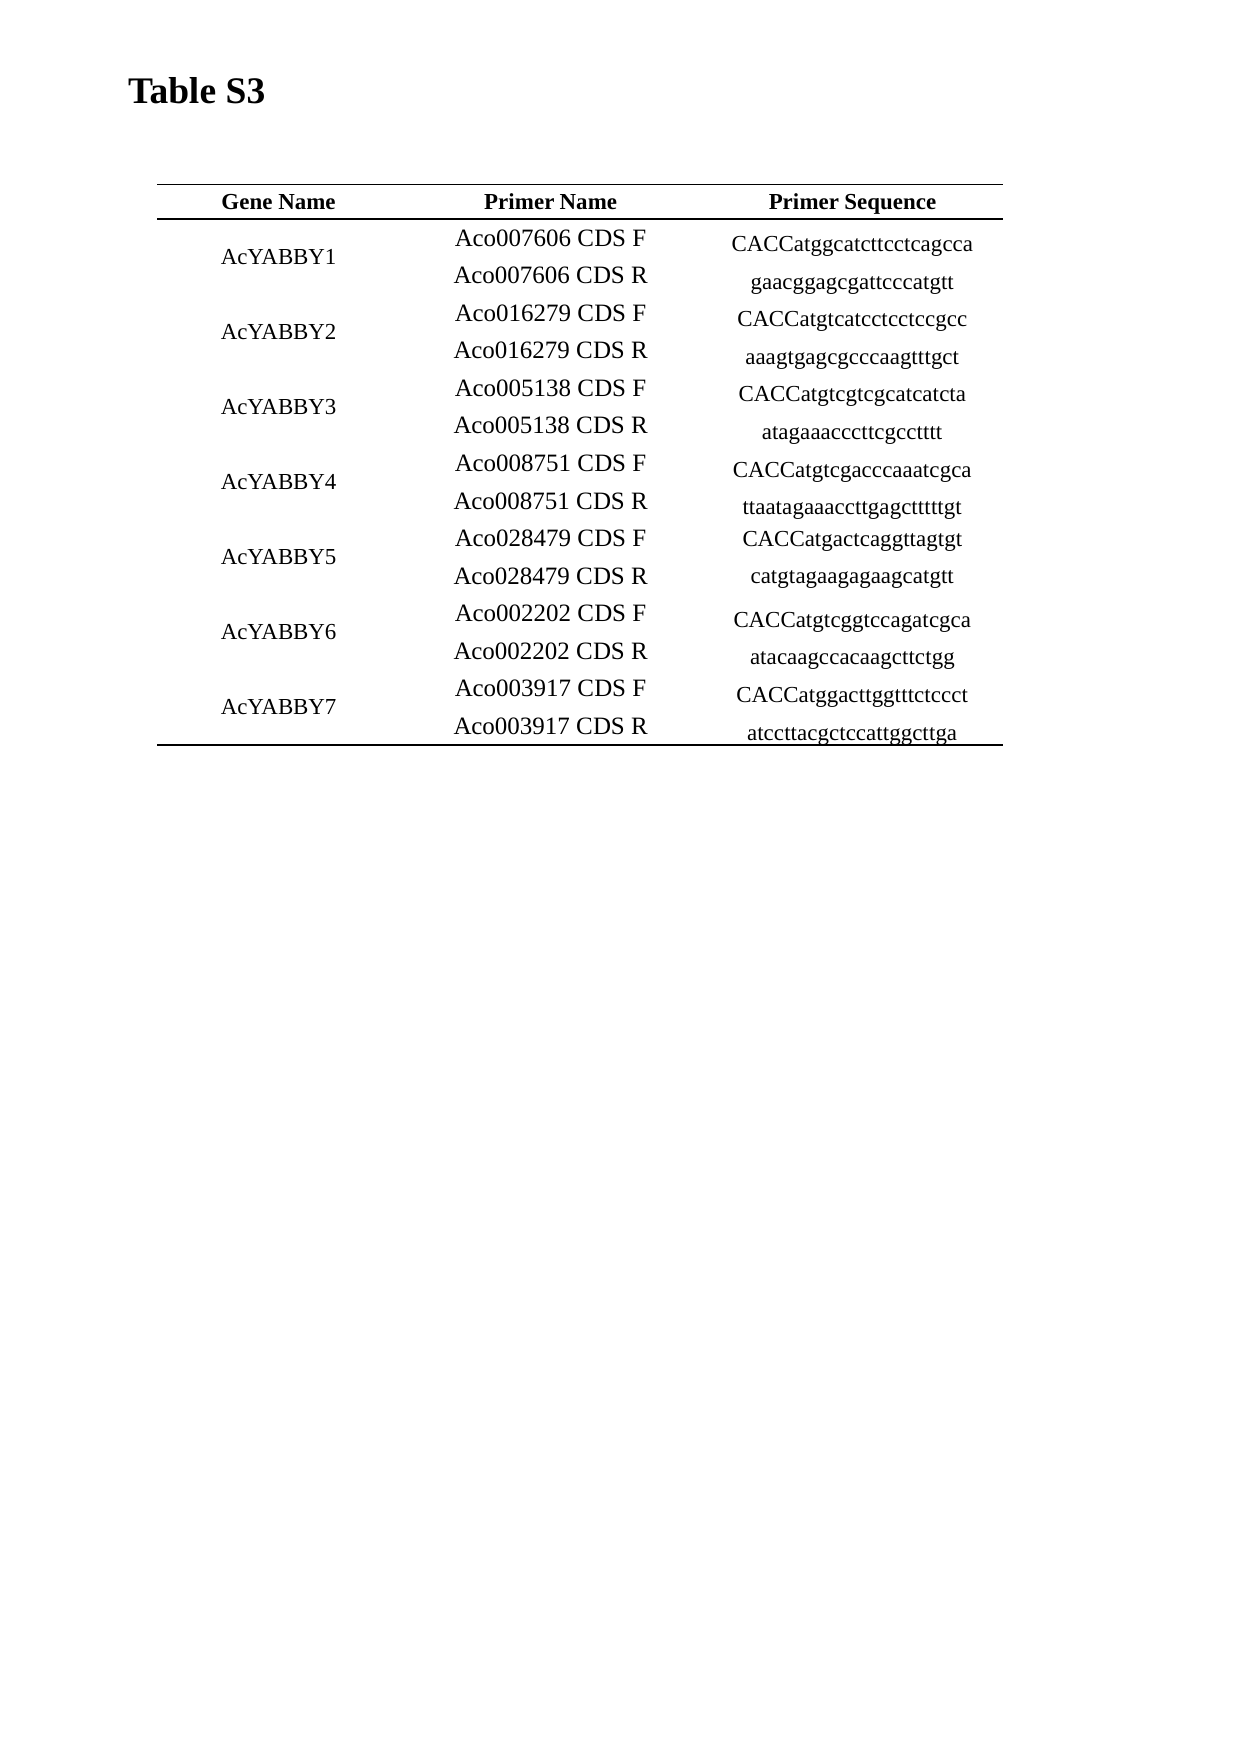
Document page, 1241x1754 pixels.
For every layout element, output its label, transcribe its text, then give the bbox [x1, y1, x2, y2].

table_cell Aco005138 CDS F [400, 369, 702, 407]
table_cell AcYABBY5 [157, 520, 400, 595]
table_cell Aco003917 CDS R [400, 707, 702, 744]
table_cell Aco016279 CDS R [400, 332, 702, 369]
table_cell atacaagccacaagcttctgg [702, 632, 1003, 670]
table_cell CACCatggcatcttcctcagcca [702, 220, 1003, 257]
table_header Gene Name [157, 185, 400, 218]
table_cell CACCatgactcaggttagtgt [702, 520, 1003, 557]
table_cell Aco028479 CDS F [400, 520, 702, 557]
table_cell CACCatgtcatcctcctccgcc [702, 294, 1003, 332]
table_cell CACCatgtcgtcgcatcatcta [702, 369, 1003, 407]
table_cell AcYABBY3 [157, 369, 400, 444]
table_cell Aco007606 CDS F [400, 220, 702, 257]
table_cell AcYABBY1 [157, 220, 400, 294]
table_cell atccttacgctccattggcttga [702, 707, 1003, 744]
table_cell CACCatggacttggtttctccct [702, 670, 1003, 707]
table_cell gaacggagcgattcccatgtt [702, 257, 1003, 294]
table_cell Aco002202 CDS F [400, 595, 702, 632]
table_cell CACCatgtcgacccaaatcgca [702, 444, 1003, 482]
table_cell Aco003917 CDS F [400, 670, 702, 707]
table_cell Aco028479 CDS R [400, 557, 702, 595]
table_header Primer Name [400, 185, 702, 218]
text_box Table S3 [113, 58, 281, 119]
table_cell CACCatgtcggtccagatcgca [702, 595, 1003, 632]
table_cell Aco002202 CDS R [400, 632, 702, 670]
table_cell ttaatagaaaccttgagctttttgt [702, 482, 1003, 520]
table_cell aaagtgagcgcccaagtttgct [702, 332, 1003, 369]
table_cell Aco005138 CDS R [400, 407, 702, 444]
table_cell Aco007606 CDS R [400, 257, 702, 294]
table_cell AcYABBY2 [157, 294, 400, 369]
table_cell Aco016279 CDS F [400, 294, 702, 332]
table_cell catgtagaagagaagcatgtt [702, 557, 1003, 595]
table_cell Aco008751 CDS F [400, 444, 702, 482]
table_cell AcYABBY4 [157, 444, 400, 520]
table_cell AcYABBY7 [157, 670, 400, 744]
table_cell atagaaacccttcgcctttt [702, 407, 1003, 444]
table_header Primer Sequence [702, 185, 1003, 218]
table_cell Aco008751 CDS R [400, 482, 702, 520]
table_cell AcYABBY6 [157, 595, 400, 670]
